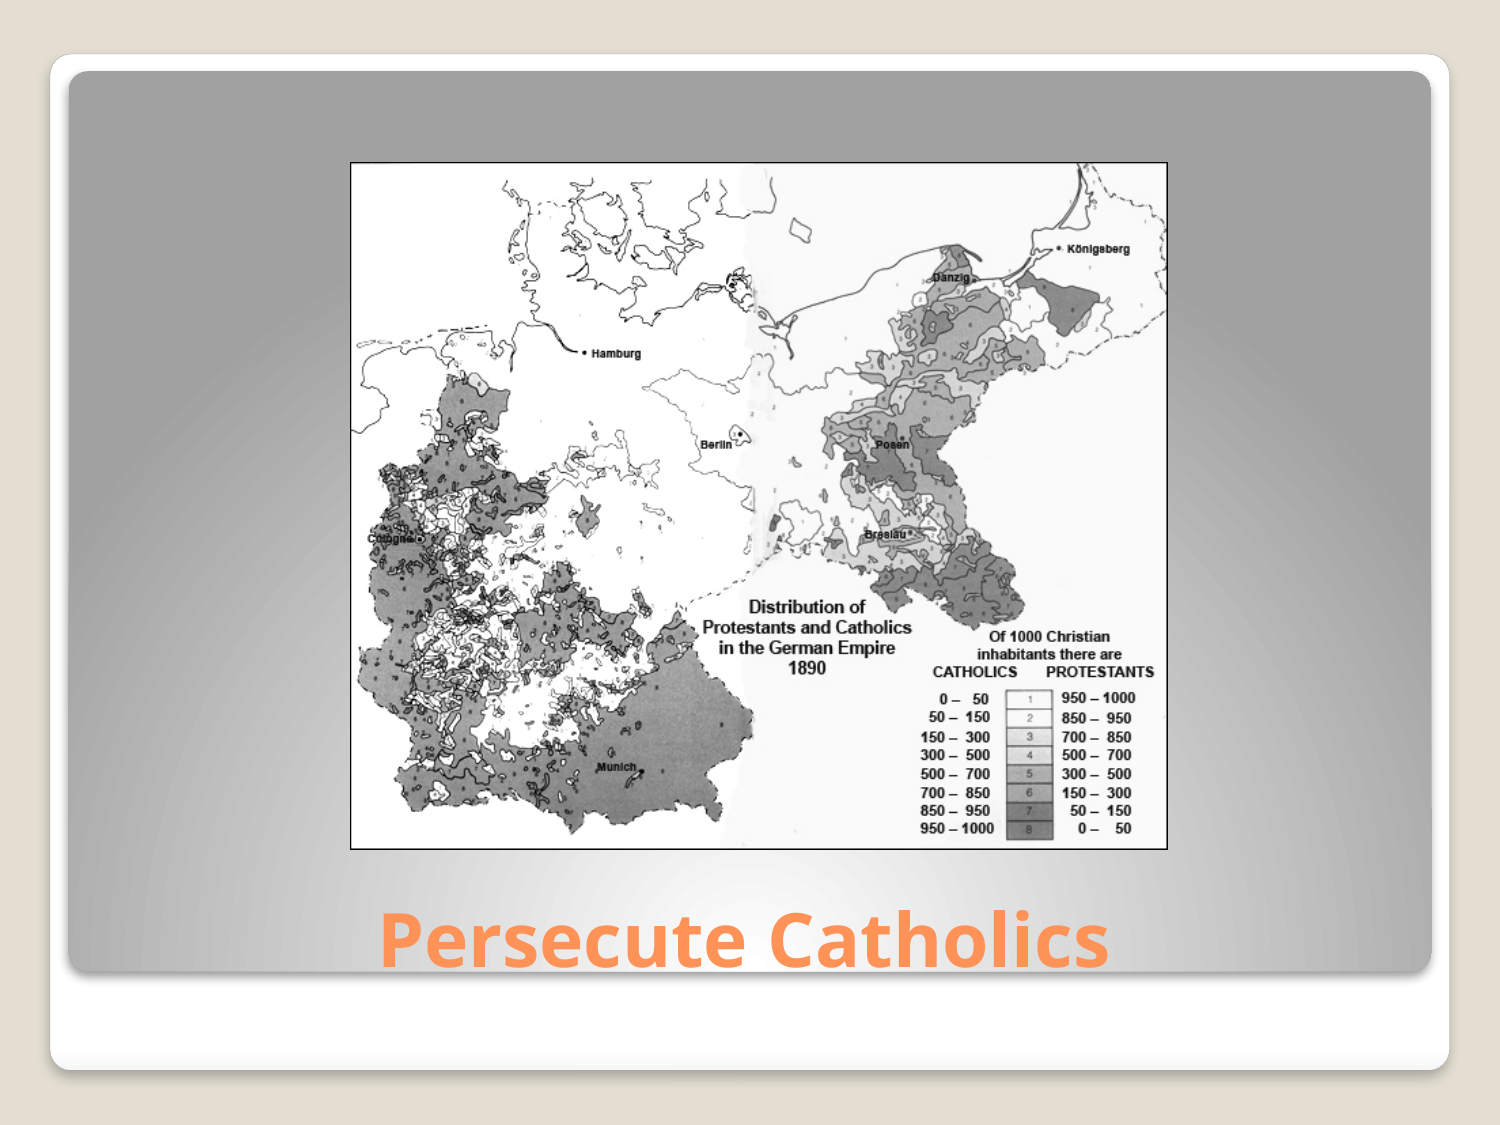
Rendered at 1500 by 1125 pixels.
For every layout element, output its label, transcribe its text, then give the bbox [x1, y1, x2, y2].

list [349, 162, 1168, 850]
title Persecute Catholics [82, 817, 1425, 990]
